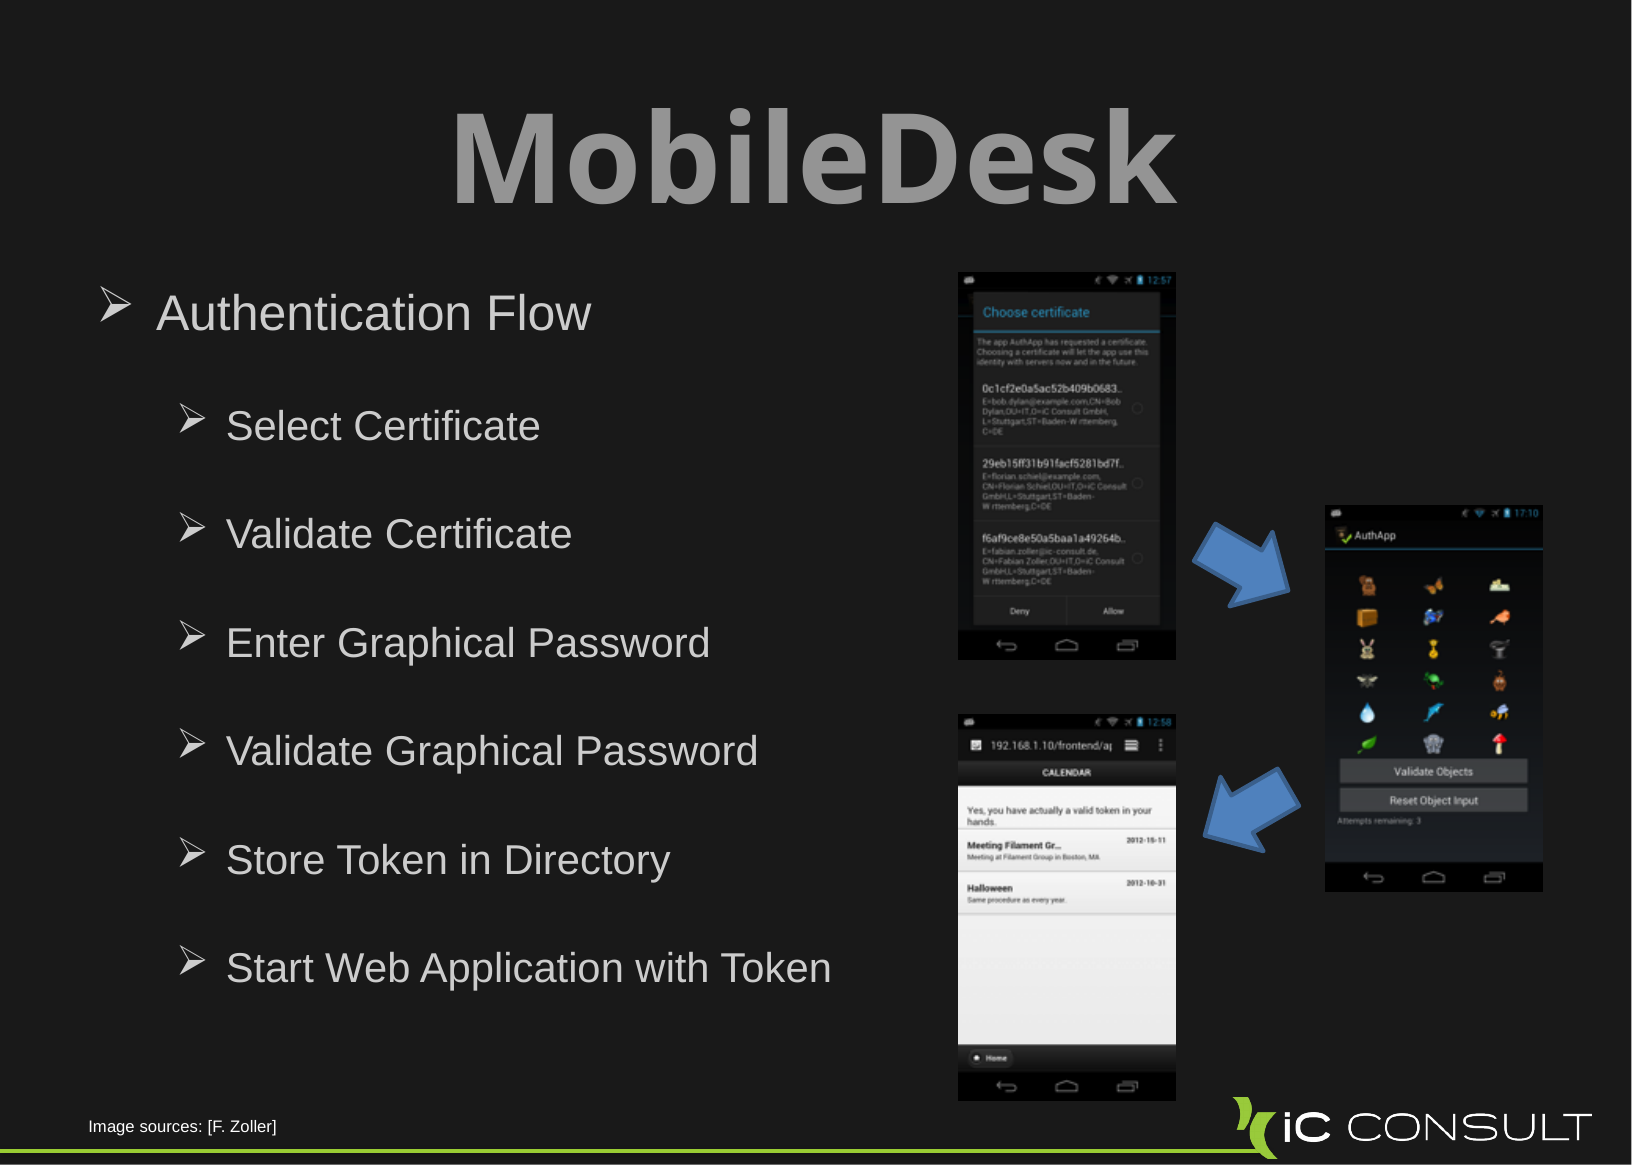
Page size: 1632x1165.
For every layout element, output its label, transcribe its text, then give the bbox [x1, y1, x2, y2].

text_box [1191, 521, 1291, 609]
picture [957, 272, 1176, 660]
text_box Image sources: [F. Zoller] [73, 1108, 292, 1144]
picture [957, 714, 1176, 1102]
picture [1325, 504, 1544, 892]
text_box [1202, 766, 1302, 854]
title MobileDesk [78, 66, 1547, 242]
list Authentication Flow Select Certificate Validate Certificate Enter Graphical Password Validate Graphical Password Store Token in Directory Start Web Application with Token [80, 272, 864, 1101]
